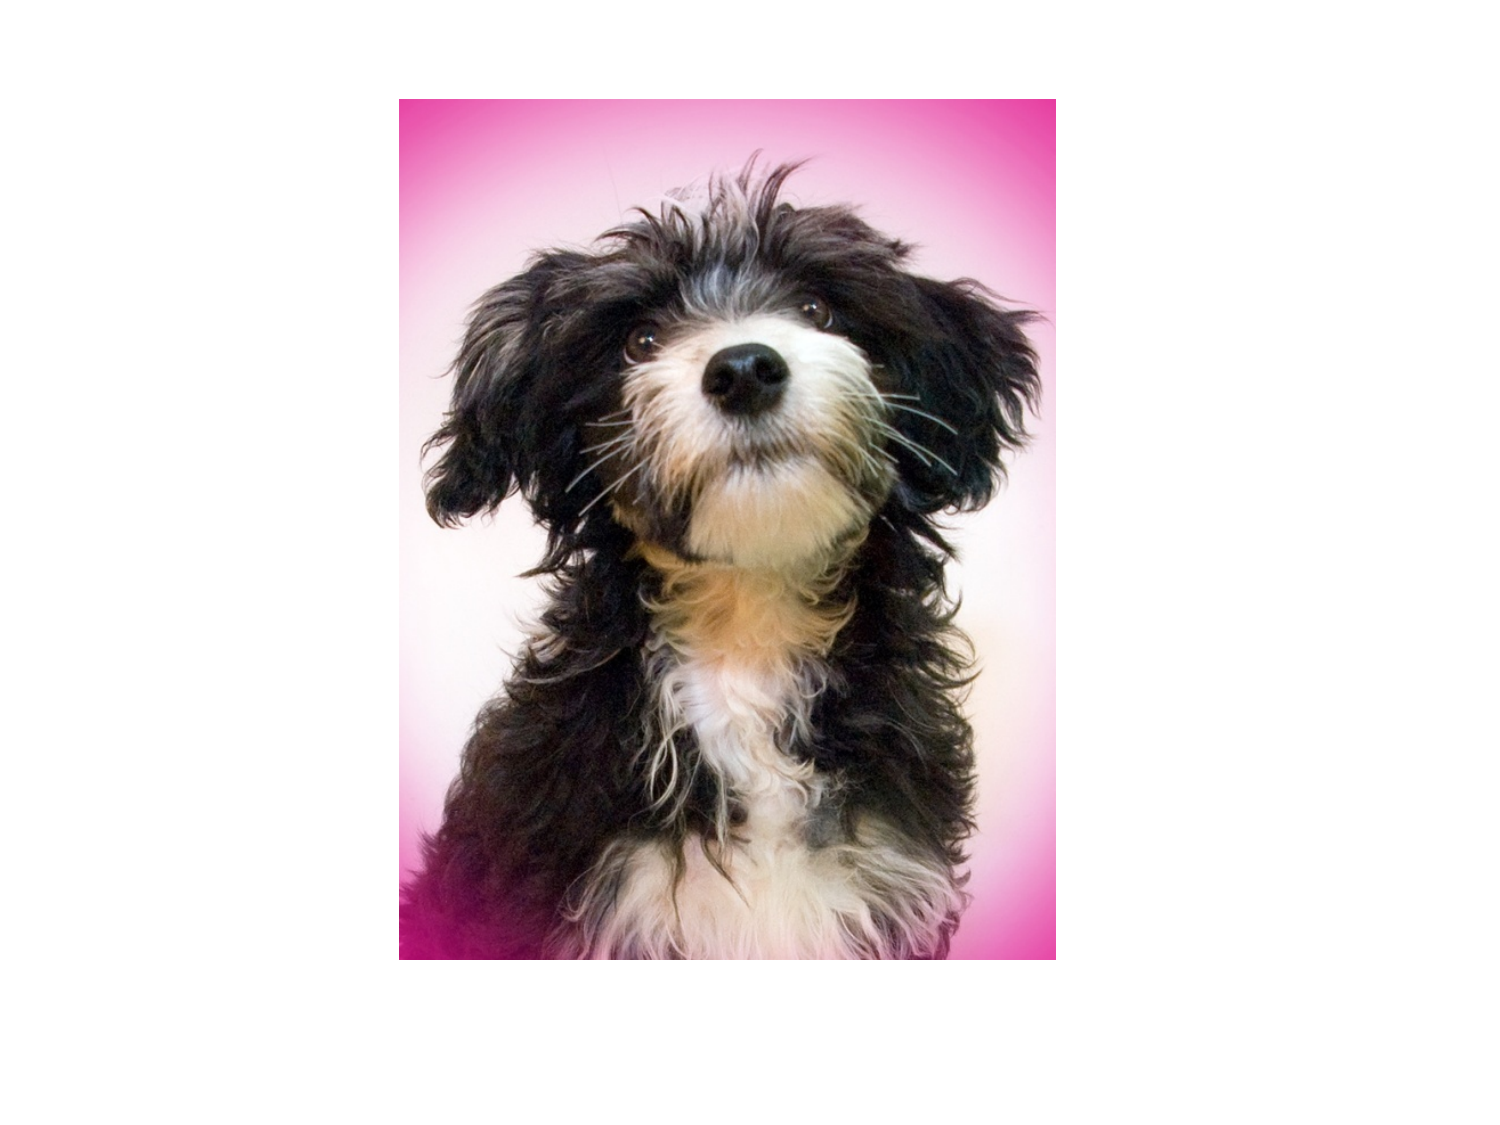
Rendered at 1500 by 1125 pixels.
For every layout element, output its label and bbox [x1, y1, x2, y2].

picture [399, 99, 1056, 961]
